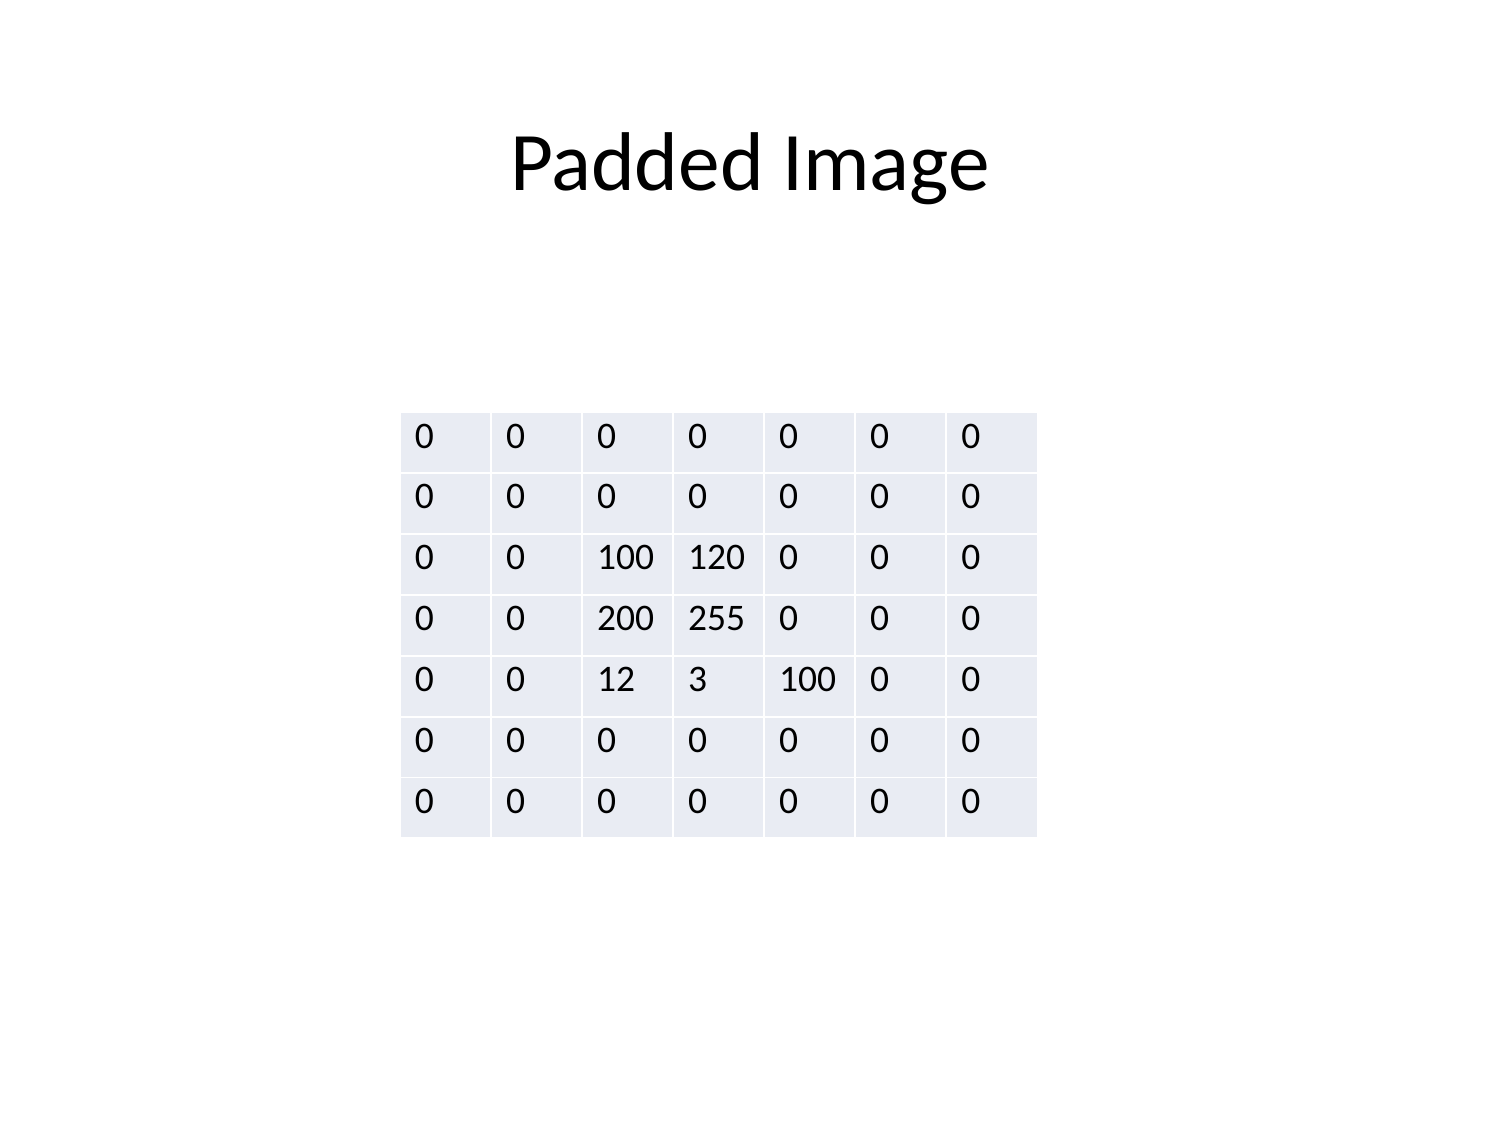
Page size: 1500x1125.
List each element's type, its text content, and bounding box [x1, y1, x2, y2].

table_header 0 [583, 413, 672, 472]
table_cell 0 [583, 474, 672, 533]
table_cell 0 [401, 474, 490, 533]
table_cell 0 [492, 718, 581, 777]
table_cell 0 [765, 596, 854, 655]
table_cell 0 [947, 535, 1037, 594]
table_cell 120 [674, 535, 763, 594]
table_cell 0 [947, 474, 1037, 533]
table_cell 0 [583, 718, 672, 777]
table_cell 0 [856, 474, 945, 533]
table_cell 0 [492, 778, 581, 837]
table_cell 0 [856, 778, 945, 837]
table_cell 0 [674, 778, 763, 837]
table_header 0 [401, 413, 490, 472]
table_cell 100 [765, 657, 854, 716]
table_cell 0 [492, 474, 581, 533]
table_cell 0 [674, 718, 763, 777]
table_header 0 [492, 413, 581, 472]
table_cell 0 [856, 657, 945, 716]
table_cell 0 [674, 474, 763, 533]
table_cell 0 [765, 535, 854, 594]
table_cell 0 [947, 657, 1037, 716]
table_header 0 [765, 413, 854, 472]
table_cell 0 [765, 718, 854, 777]
table_cell 0 [947, 778, 1037, 837]
table_cell 100 [583, 535, 672, 594]
table_cell 0 [856, 535, 945, 594]
table_cell 0 [401, 596, 490, 655]
table_cell 3 [674, 657, 763, 716]
table_cell 0 [492, 535, 581, 594]
table_cell 255 [674, 596, 763, 655]
text_box Padded Image [275, 99, 1225, 215]
table_cell 0 [583, 778, 672, 837]
table_cell 0 [492, 657, 581, 716]
table_cell 0 [947, 718, 1037, 777]
table_cell 0 [492, 596, 581, 655]
table_cell 0 [765, 778, 854, 837]
table_header 0 [674, 413, 763, 472]
table_header 0 [856, 413, 945, 472]
table_cell 0 [401, 657, 490, 716]
table_cell 0 [401, 778, 490, 837]
table_cell 0 [947, 596, 1037, 655]
table_cell 200 [583, 596, 672, 655]
table_cell 0 [856, 596, 945, 655]
table_header 0 [947, 413, 1037, 472]
table_cell 0 [856, 718, 945, 777]
table_cell 0 [401, 535, 490, 594]
table_cell 0 [401, 718, 490, 777]
table_cell 0 [765, 474, 854, 533]
table_cell 12 [583, 657, 672, 716]
